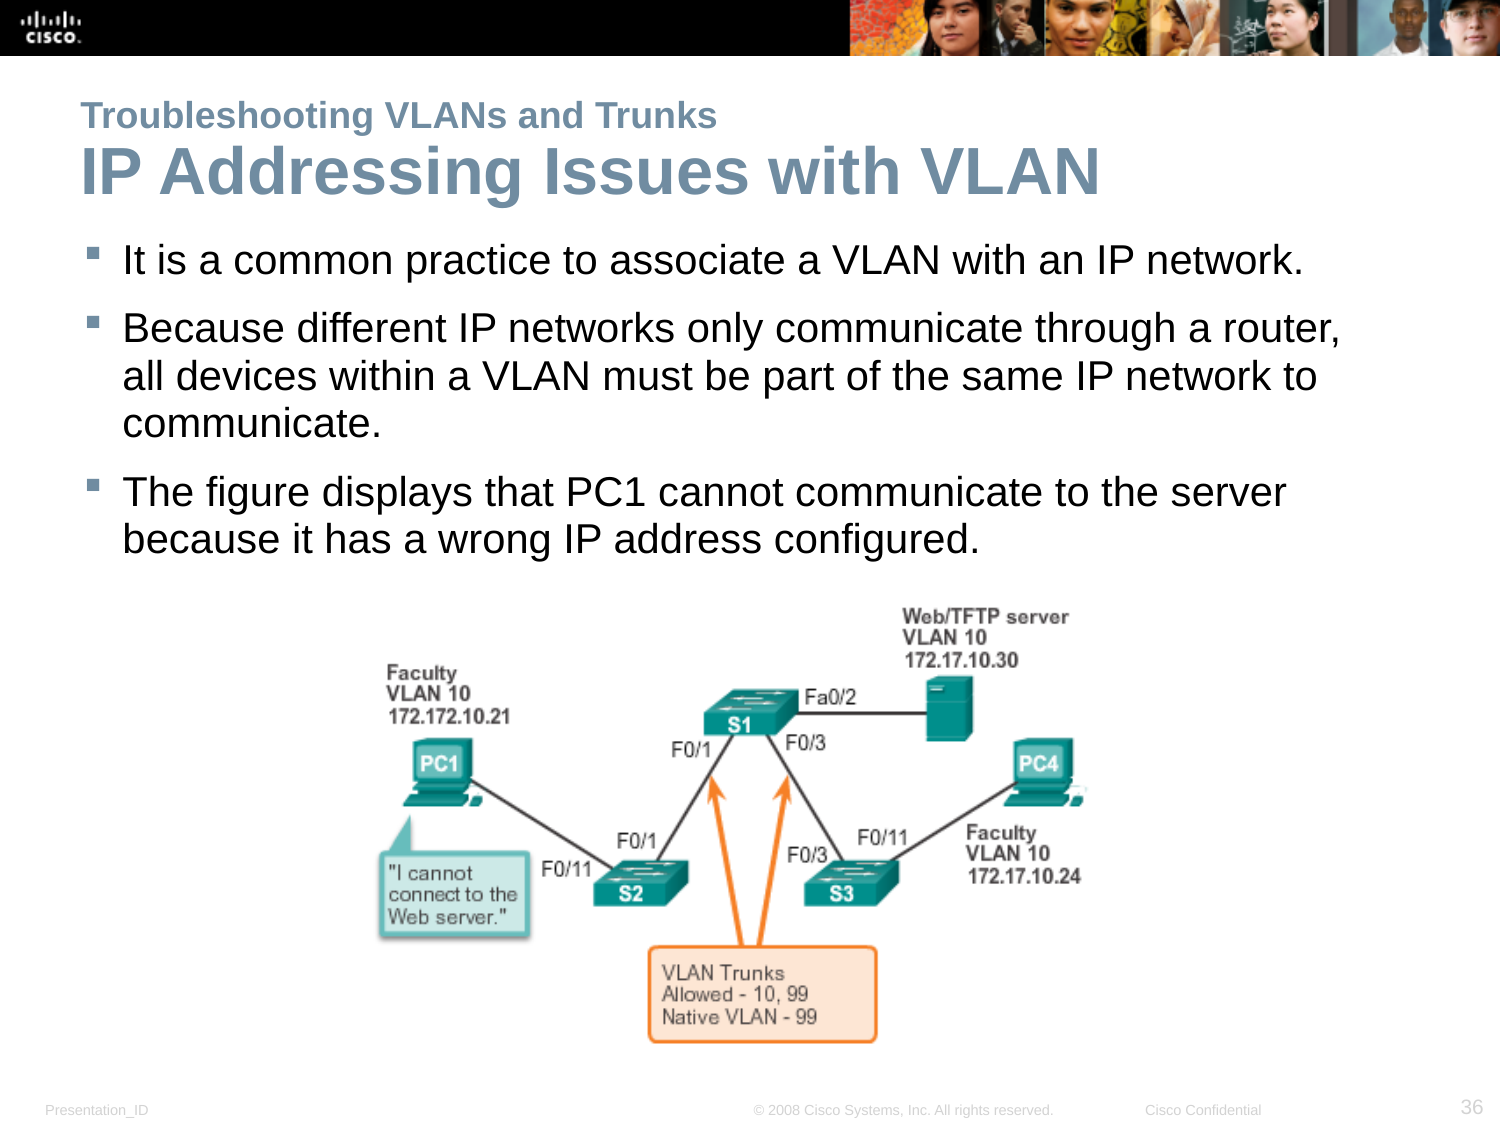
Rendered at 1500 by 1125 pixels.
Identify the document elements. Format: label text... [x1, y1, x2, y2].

picture [339, 603, 1131, 1086]
list It is a common practice to associate a VLAN with an IP network. Because different IP networks only communicate through a router, all devices within a VLAN must be part of the same IP network to communicate. The figure displays that PC1 cannot communicate to the server because it has a wrong IP address configured. [69, 229, 1407, 646]
title Troubleshooting VLANs and Trunks IP Addressing Issues with VLAN [66, 77, 1404, 216]
picture [0, 0, 1500, 56]
